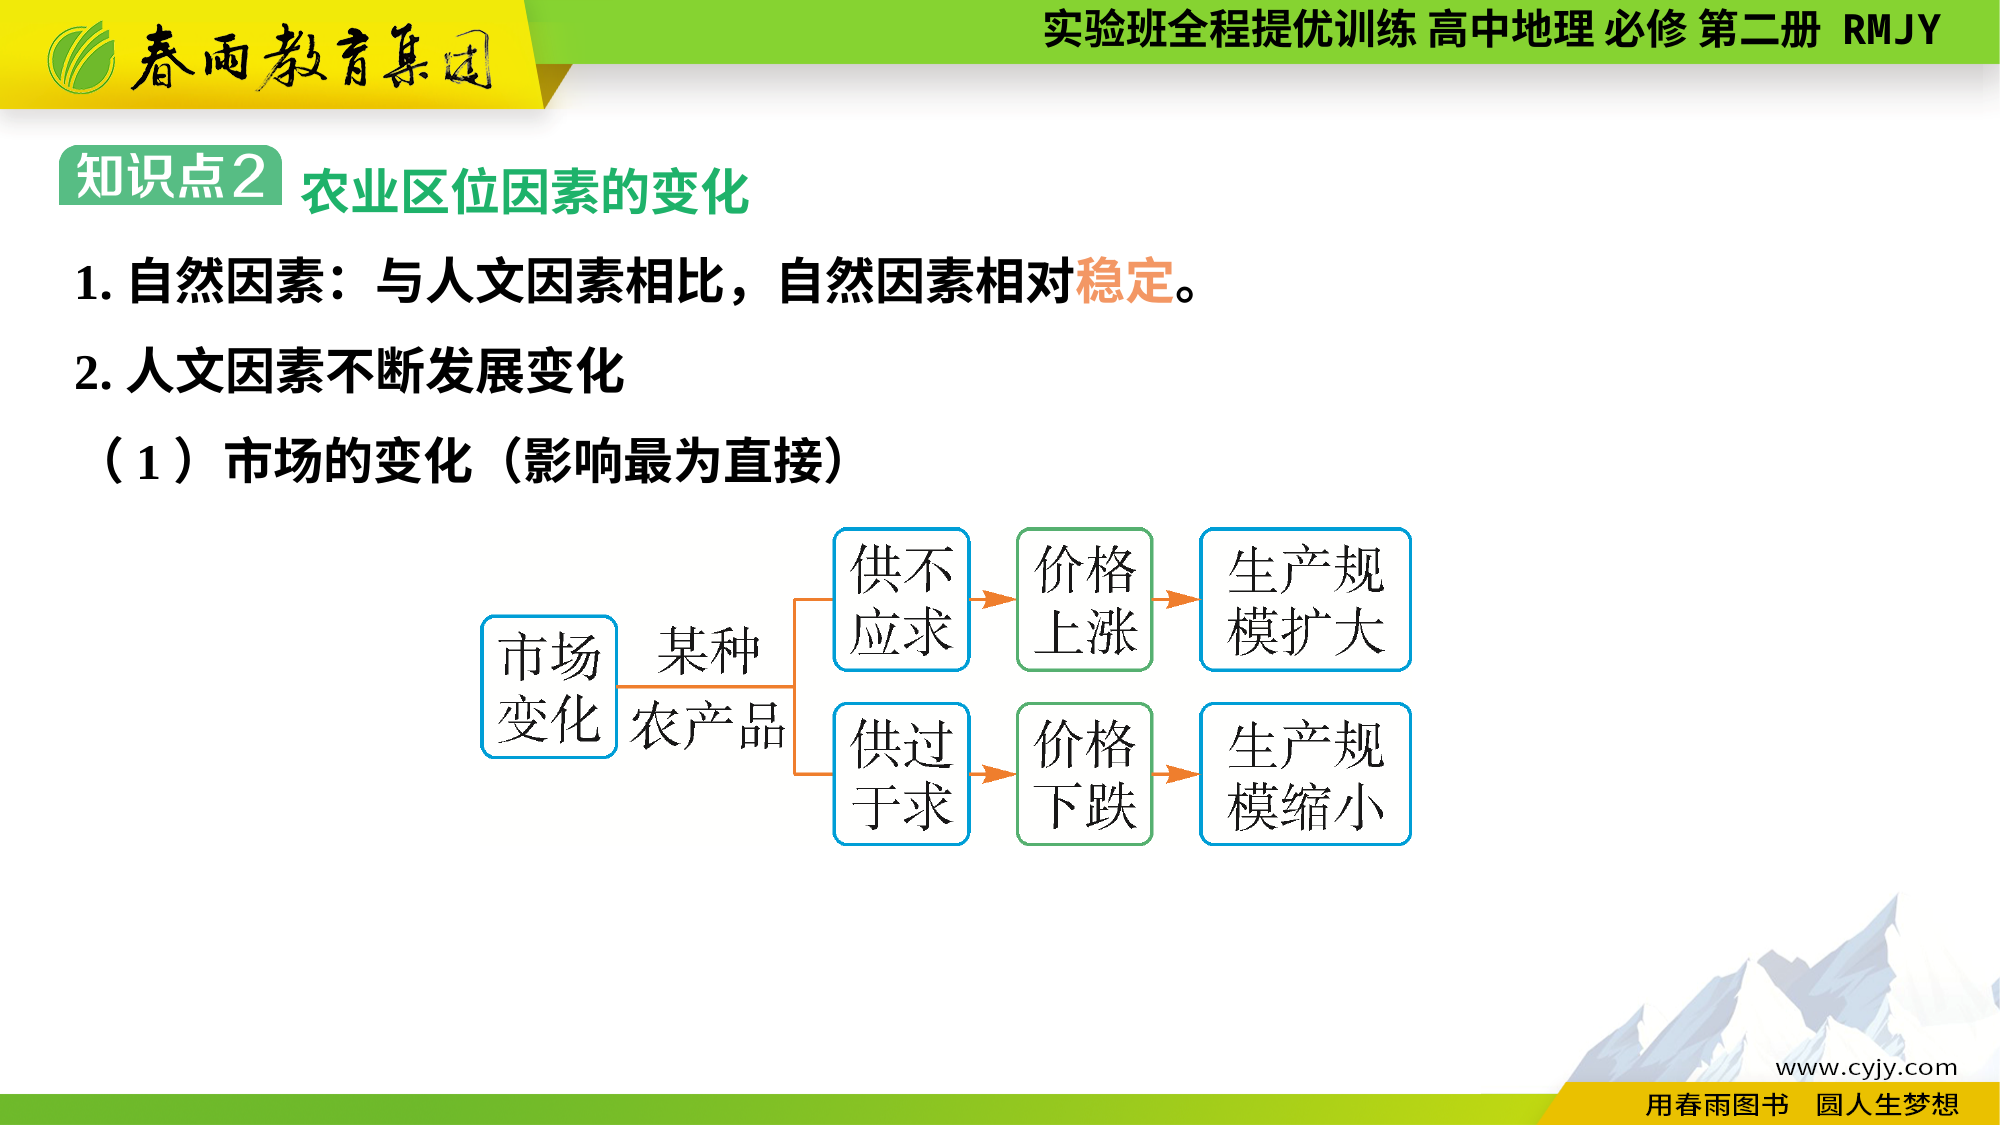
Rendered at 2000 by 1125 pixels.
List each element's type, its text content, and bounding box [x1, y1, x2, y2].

list 农业区位因素的变化 1.自然因素：与人文因素相比，自然因素相对稳定。 2.人文因素不断发展变化 （1）市场的变化（影响最为直接） [59, 122, 1944, 502]
picture [0, 0, 2000, 1125]
